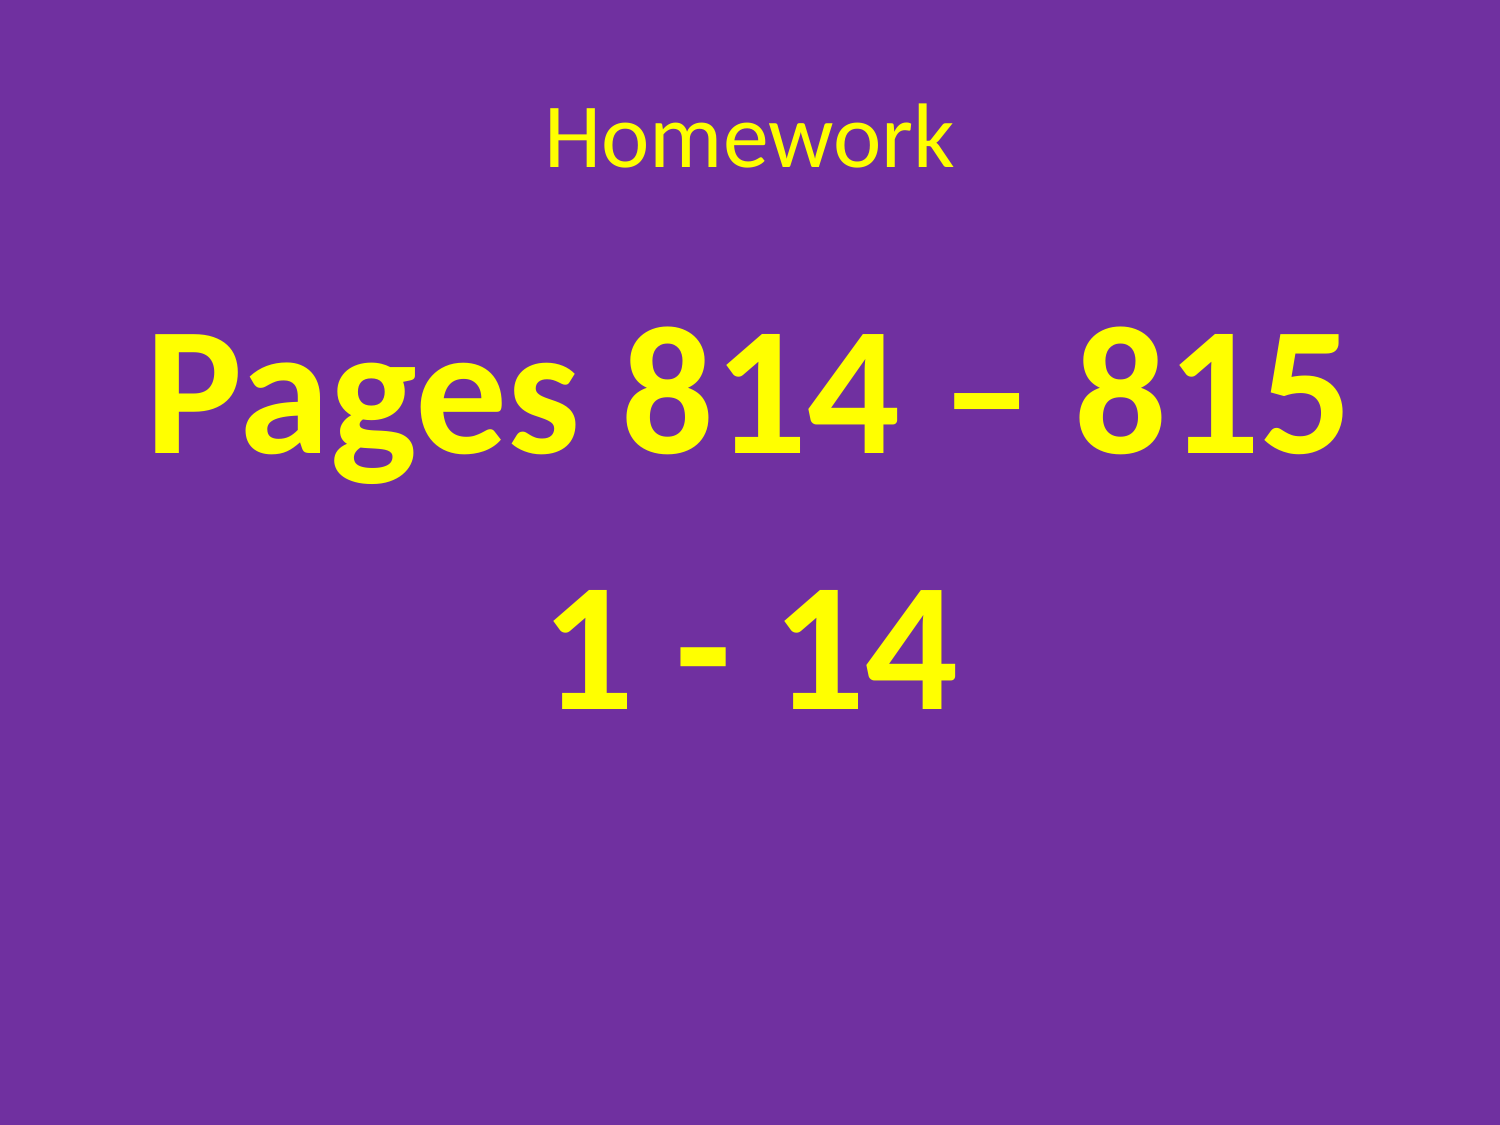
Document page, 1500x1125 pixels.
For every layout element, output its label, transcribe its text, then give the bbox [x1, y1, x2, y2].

list Pages 814 – 815 1 - 14 [75, 262, 1425, 1005]
title Homework [75, 37, 1425, 225]
